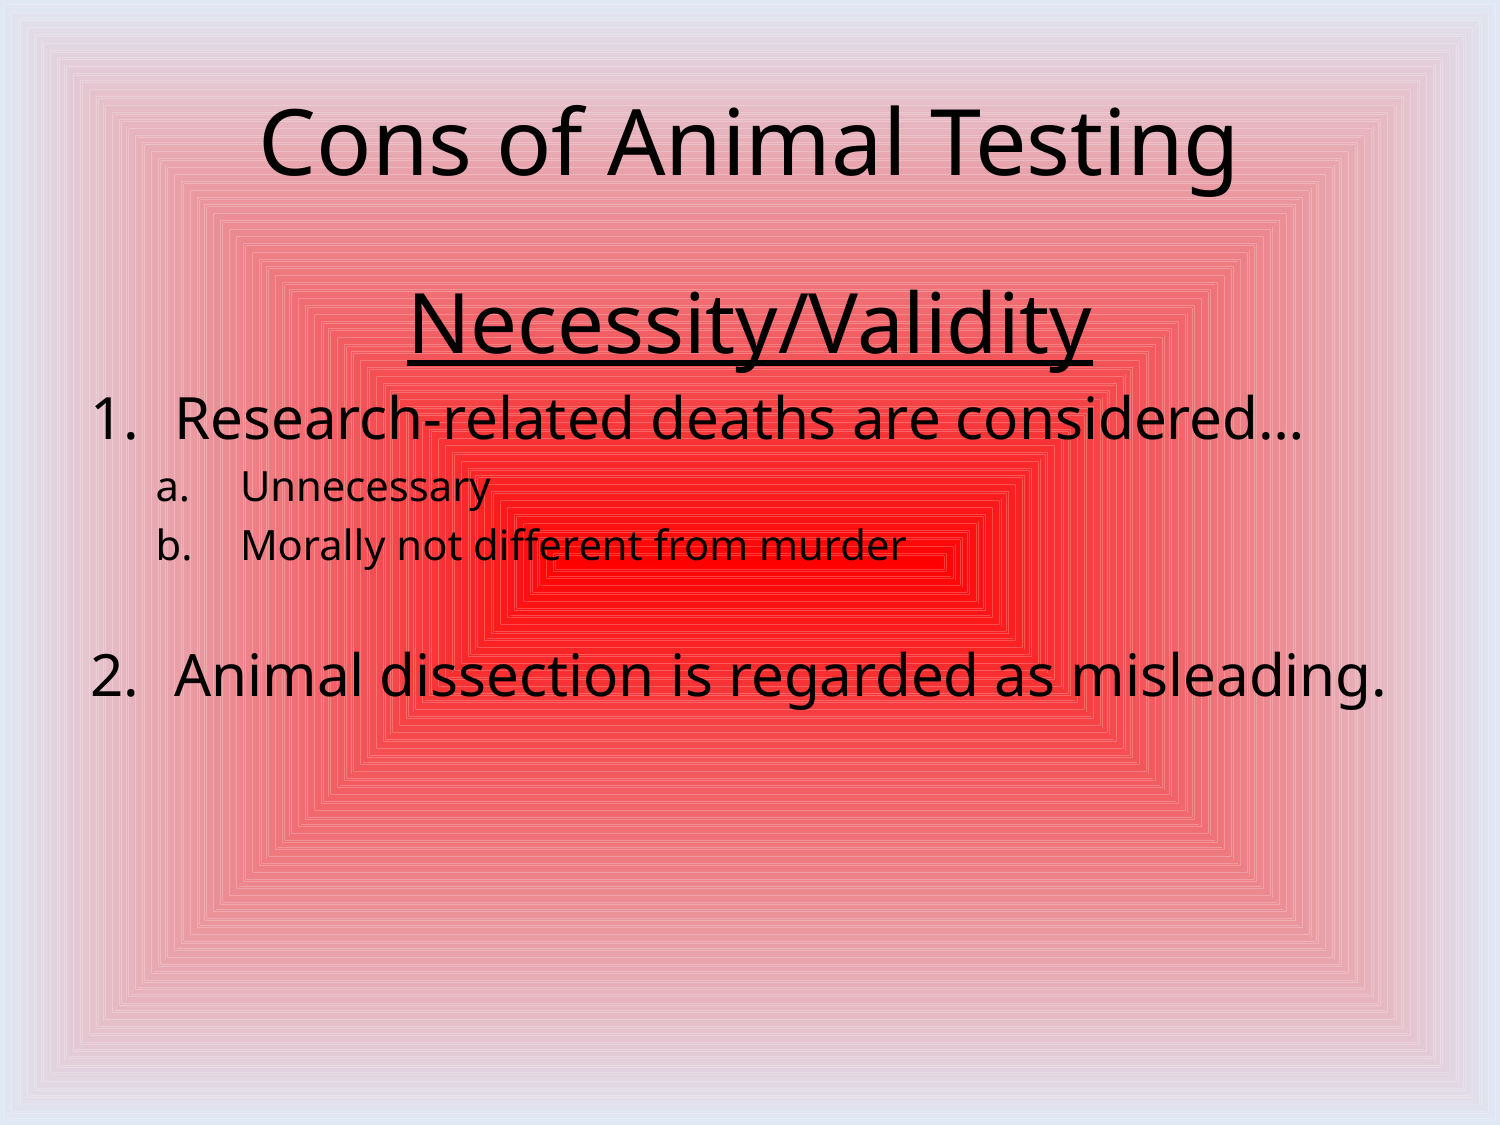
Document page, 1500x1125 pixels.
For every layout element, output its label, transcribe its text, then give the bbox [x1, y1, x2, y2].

title Cons of Animal Testing [75, 45, 1425, 233]
list Necessity/Validity Research-related deaths are considered… Unnecessary Morally not different from murder 2. Animal dissection is regarded as misleading. [75, 262, 1425, 1005]
